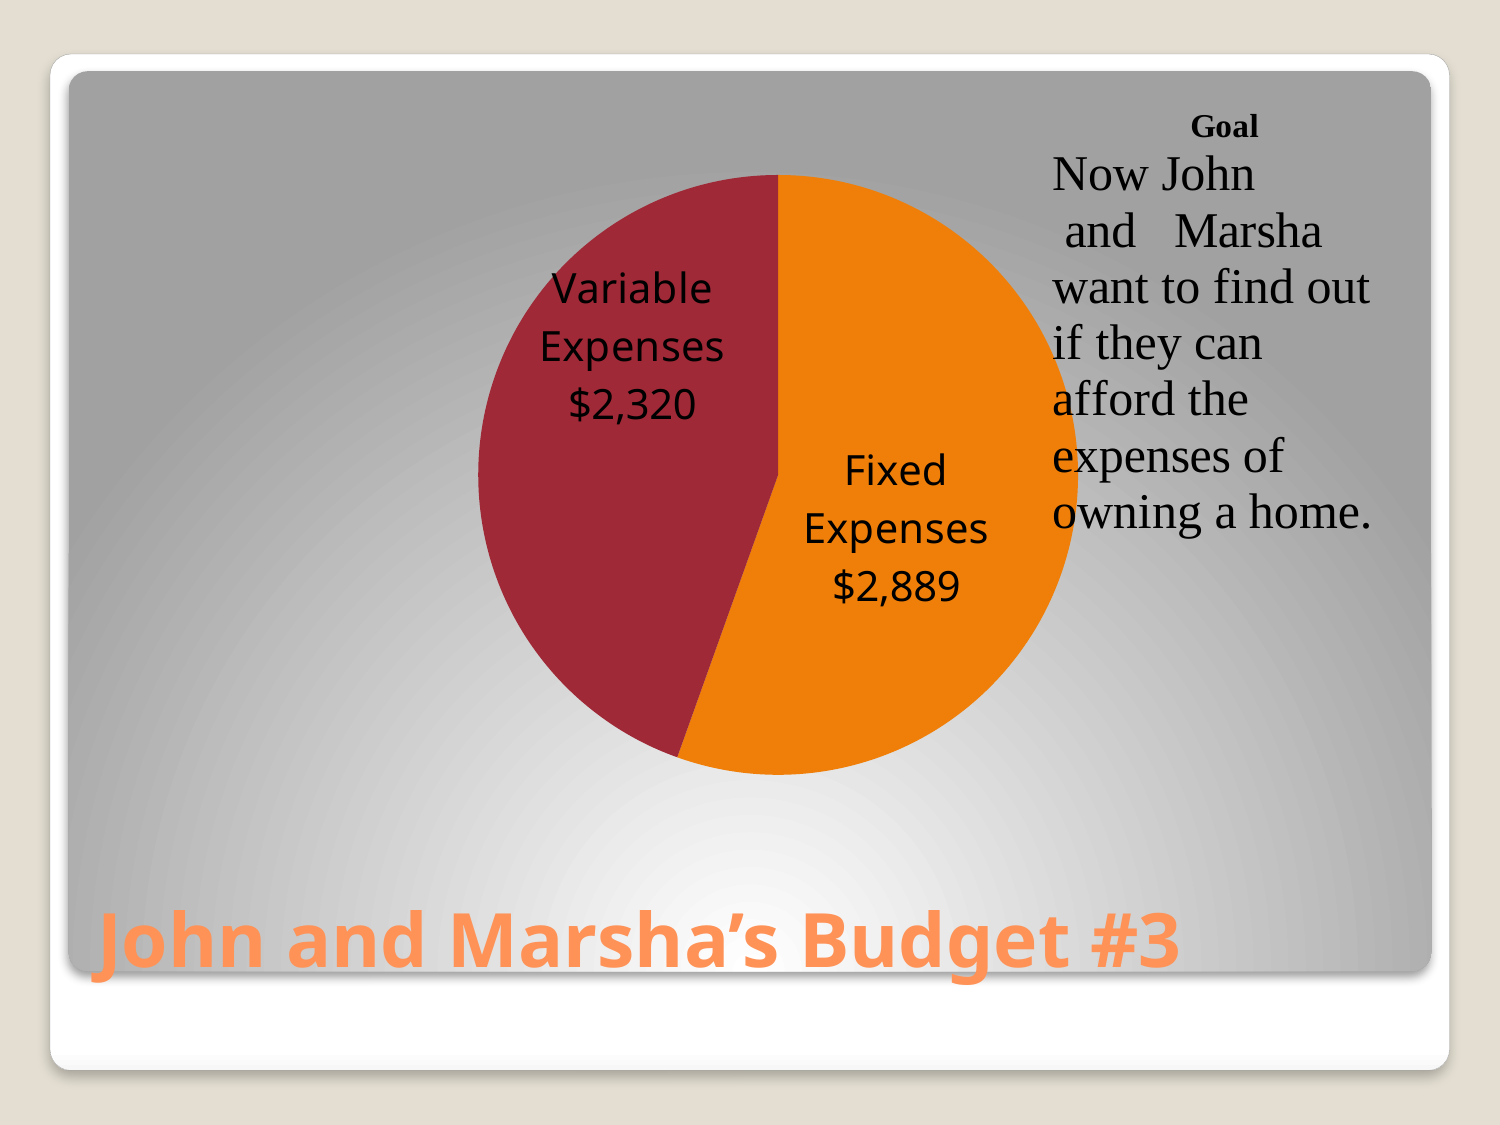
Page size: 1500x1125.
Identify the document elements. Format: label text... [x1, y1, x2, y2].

chart [87, 99, 1413, 851]
title John and Marsha’s Budget #3 [82, 817, 1425, 990]
